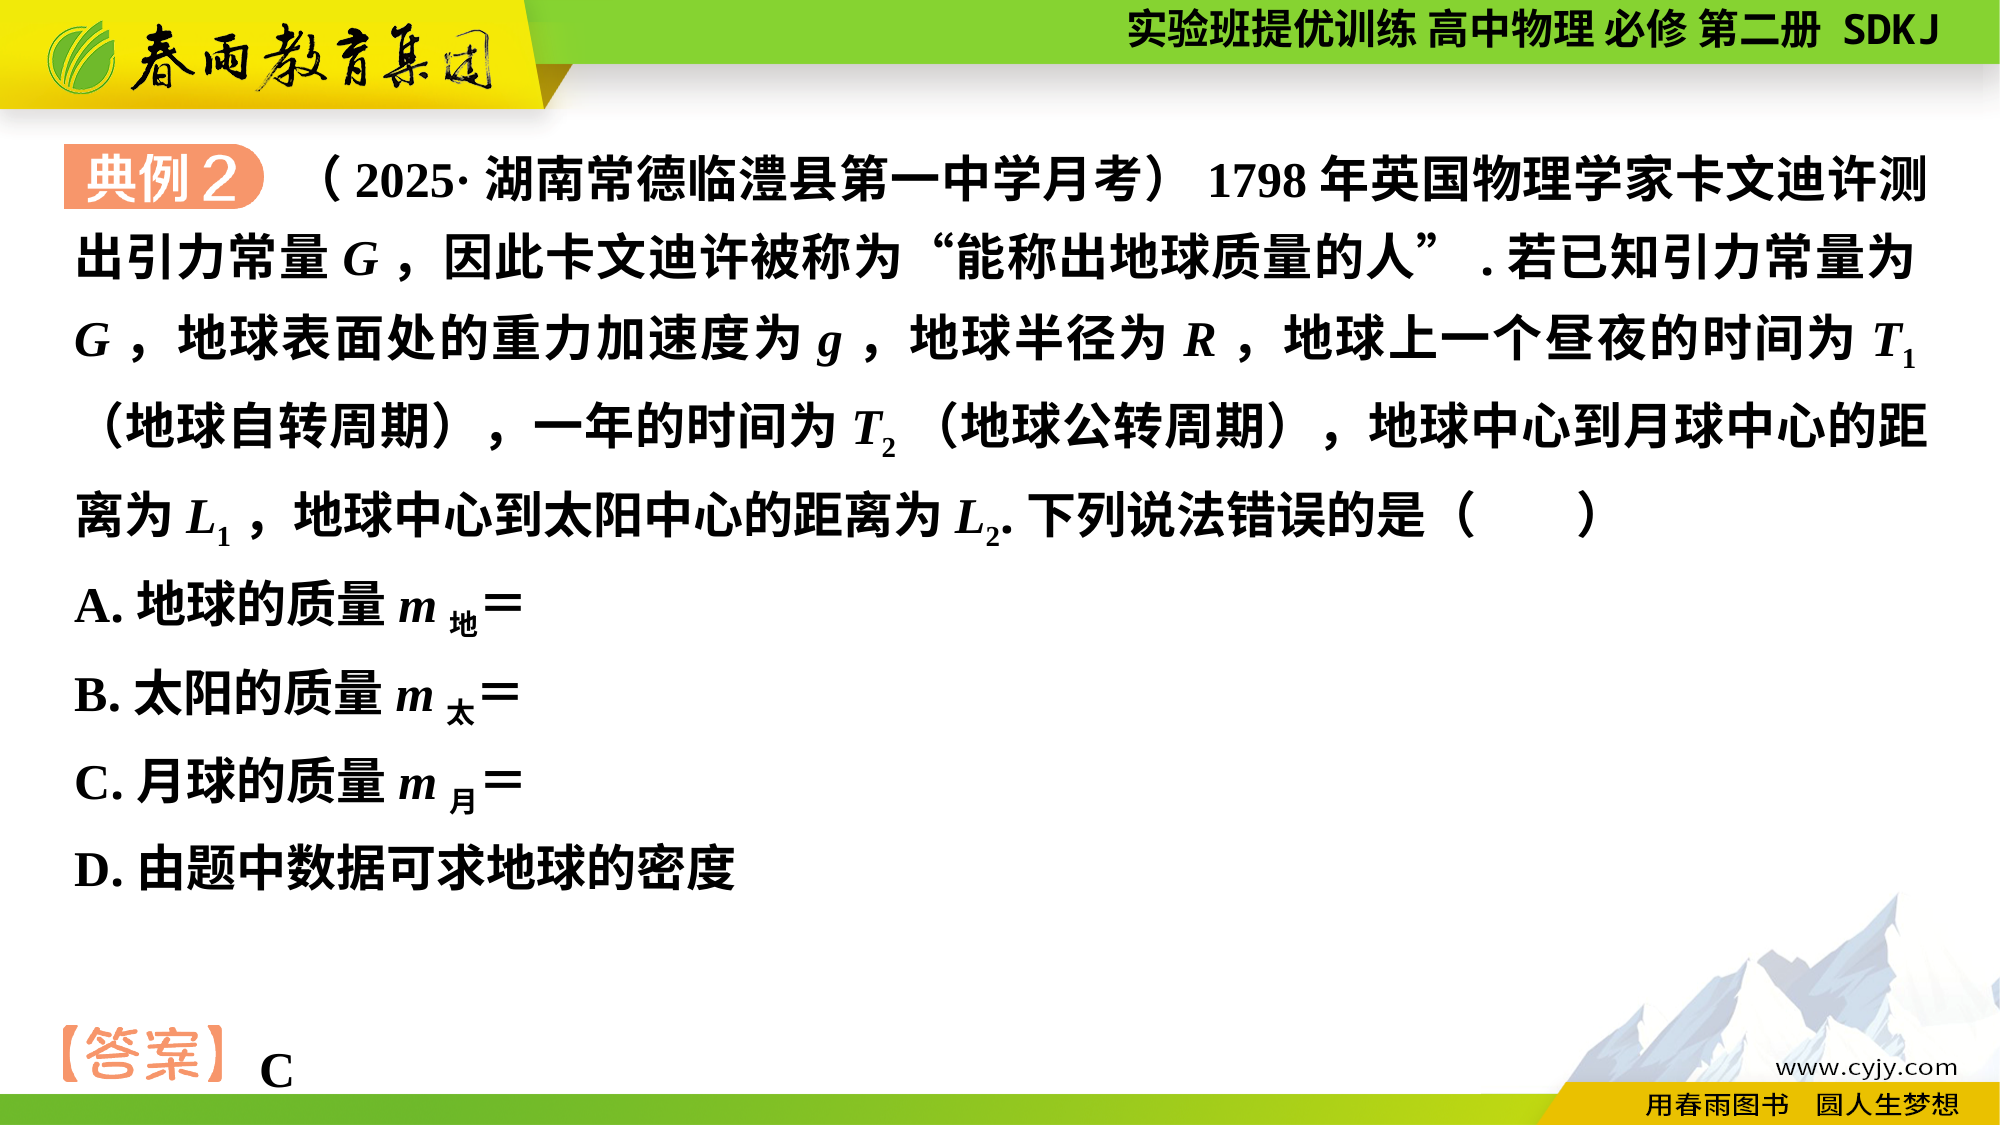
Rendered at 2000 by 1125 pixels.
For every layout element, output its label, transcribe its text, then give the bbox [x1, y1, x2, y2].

picture [0, 0, 2000, 1125]
text_box C [244, 1000, 311, 1106]
